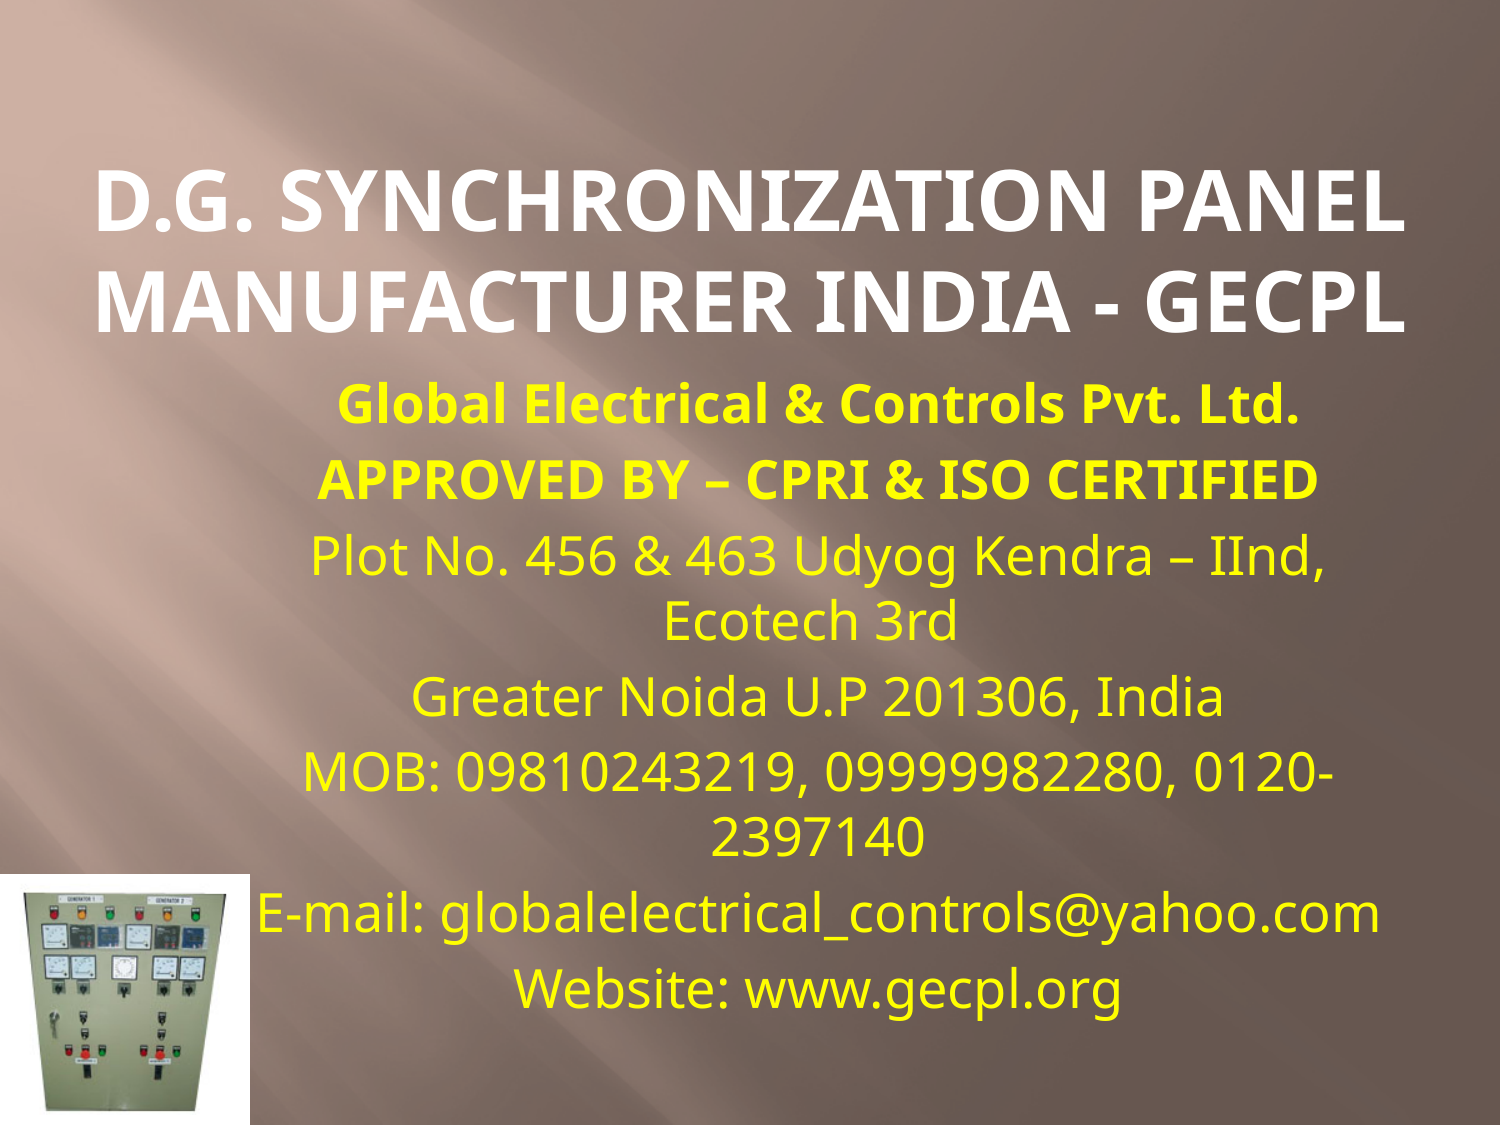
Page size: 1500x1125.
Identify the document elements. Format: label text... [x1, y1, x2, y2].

title D.G. synchronization panel manufacturer India - GECPL [75, 50, 1425, 350]
picture [0, 874, 251, 1125]
subtitle Global Electrical & Controls Pvt. Ltd. APPROVED BY – CPRI & ISO CERTIFIED Plot No. 456 & 463 Udyog Kendra – IInd, Ecotech 3rd Greater Noida U.P 201306, India MOB: 09810243219, 09999982280, 0120-2397140 E-mail: globalelectrical_controls@yahoo.com Website: www.gecpl.org [237, 362, 1400, 1125]
